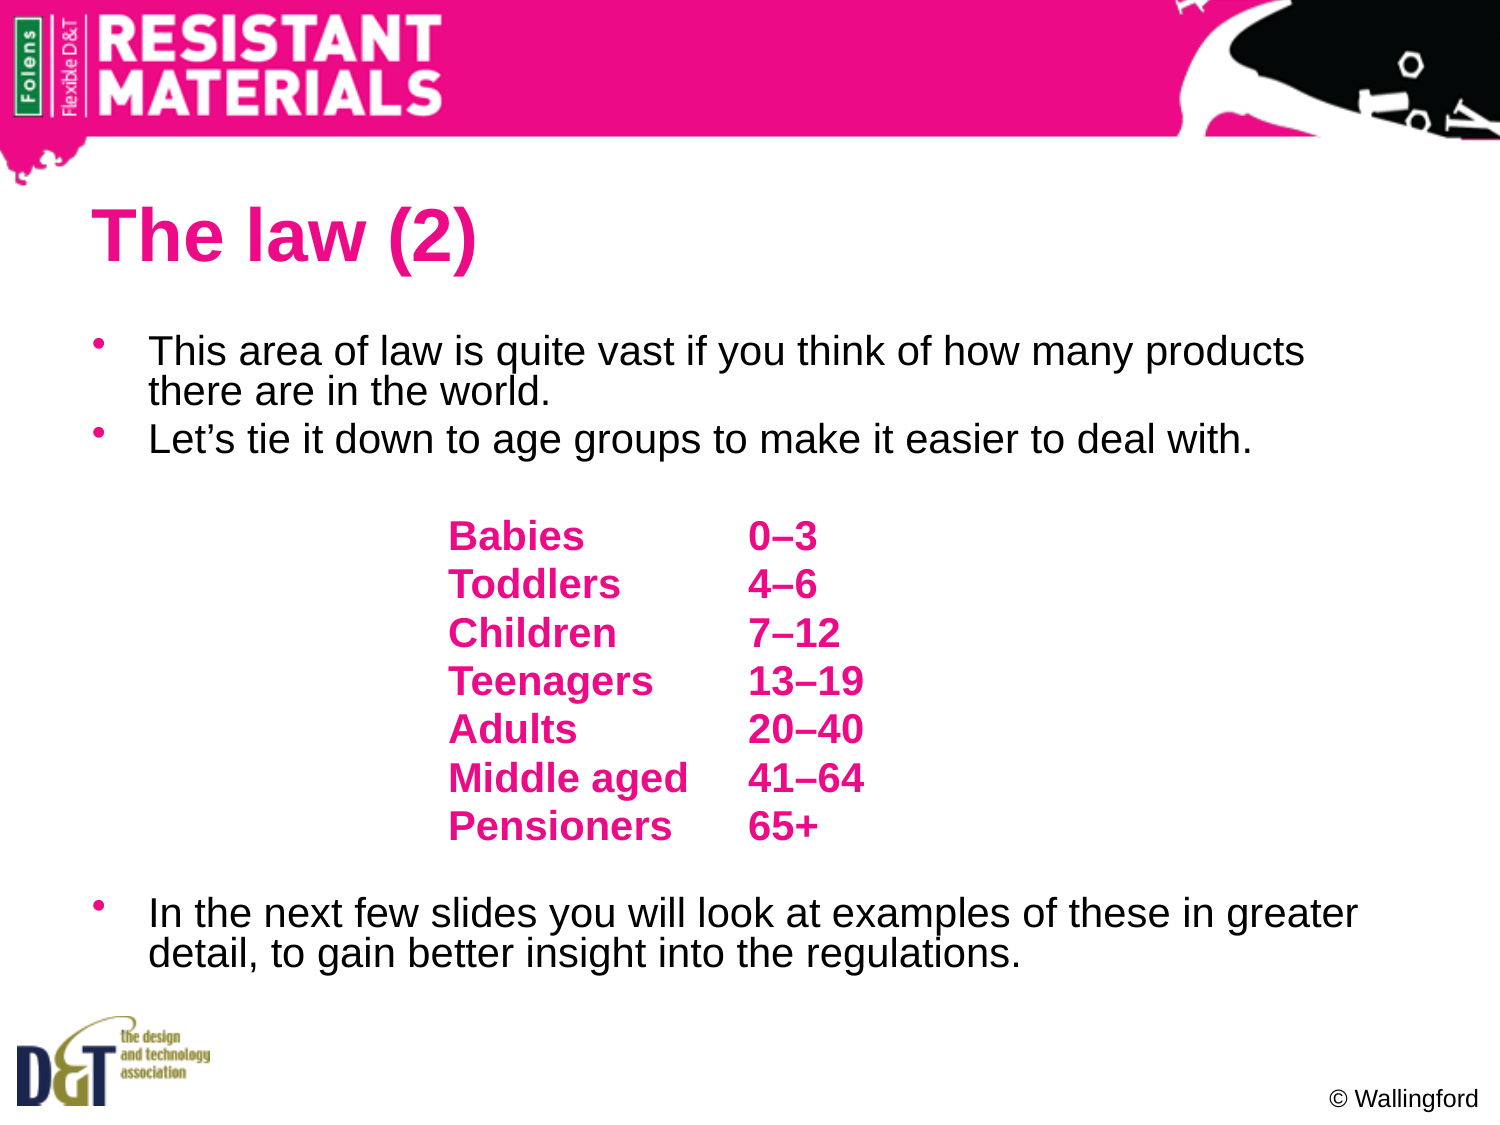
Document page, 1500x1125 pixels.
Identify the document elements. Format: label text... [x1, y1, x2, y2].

picture [0, 0, 1500, 1125]
title The law (2) [76, 160, 1427, 301]
footer © Wallingford [1257, 1074, 1495, 1125]
list This area of law is quite vast if you think of how many products there are in the world. Let’s tie it down to age groups to make it easier to deal with. Babies 0–3 Toddlers 4–6 Children 7–12 Teenagers 13–19 Adults 20–40 Middle aged 41–64 Pensioners 65+ In the next few slides you will look at examples of these in greater detail, to gain better insight into the regulations. [76, 326, 1427, 993]
